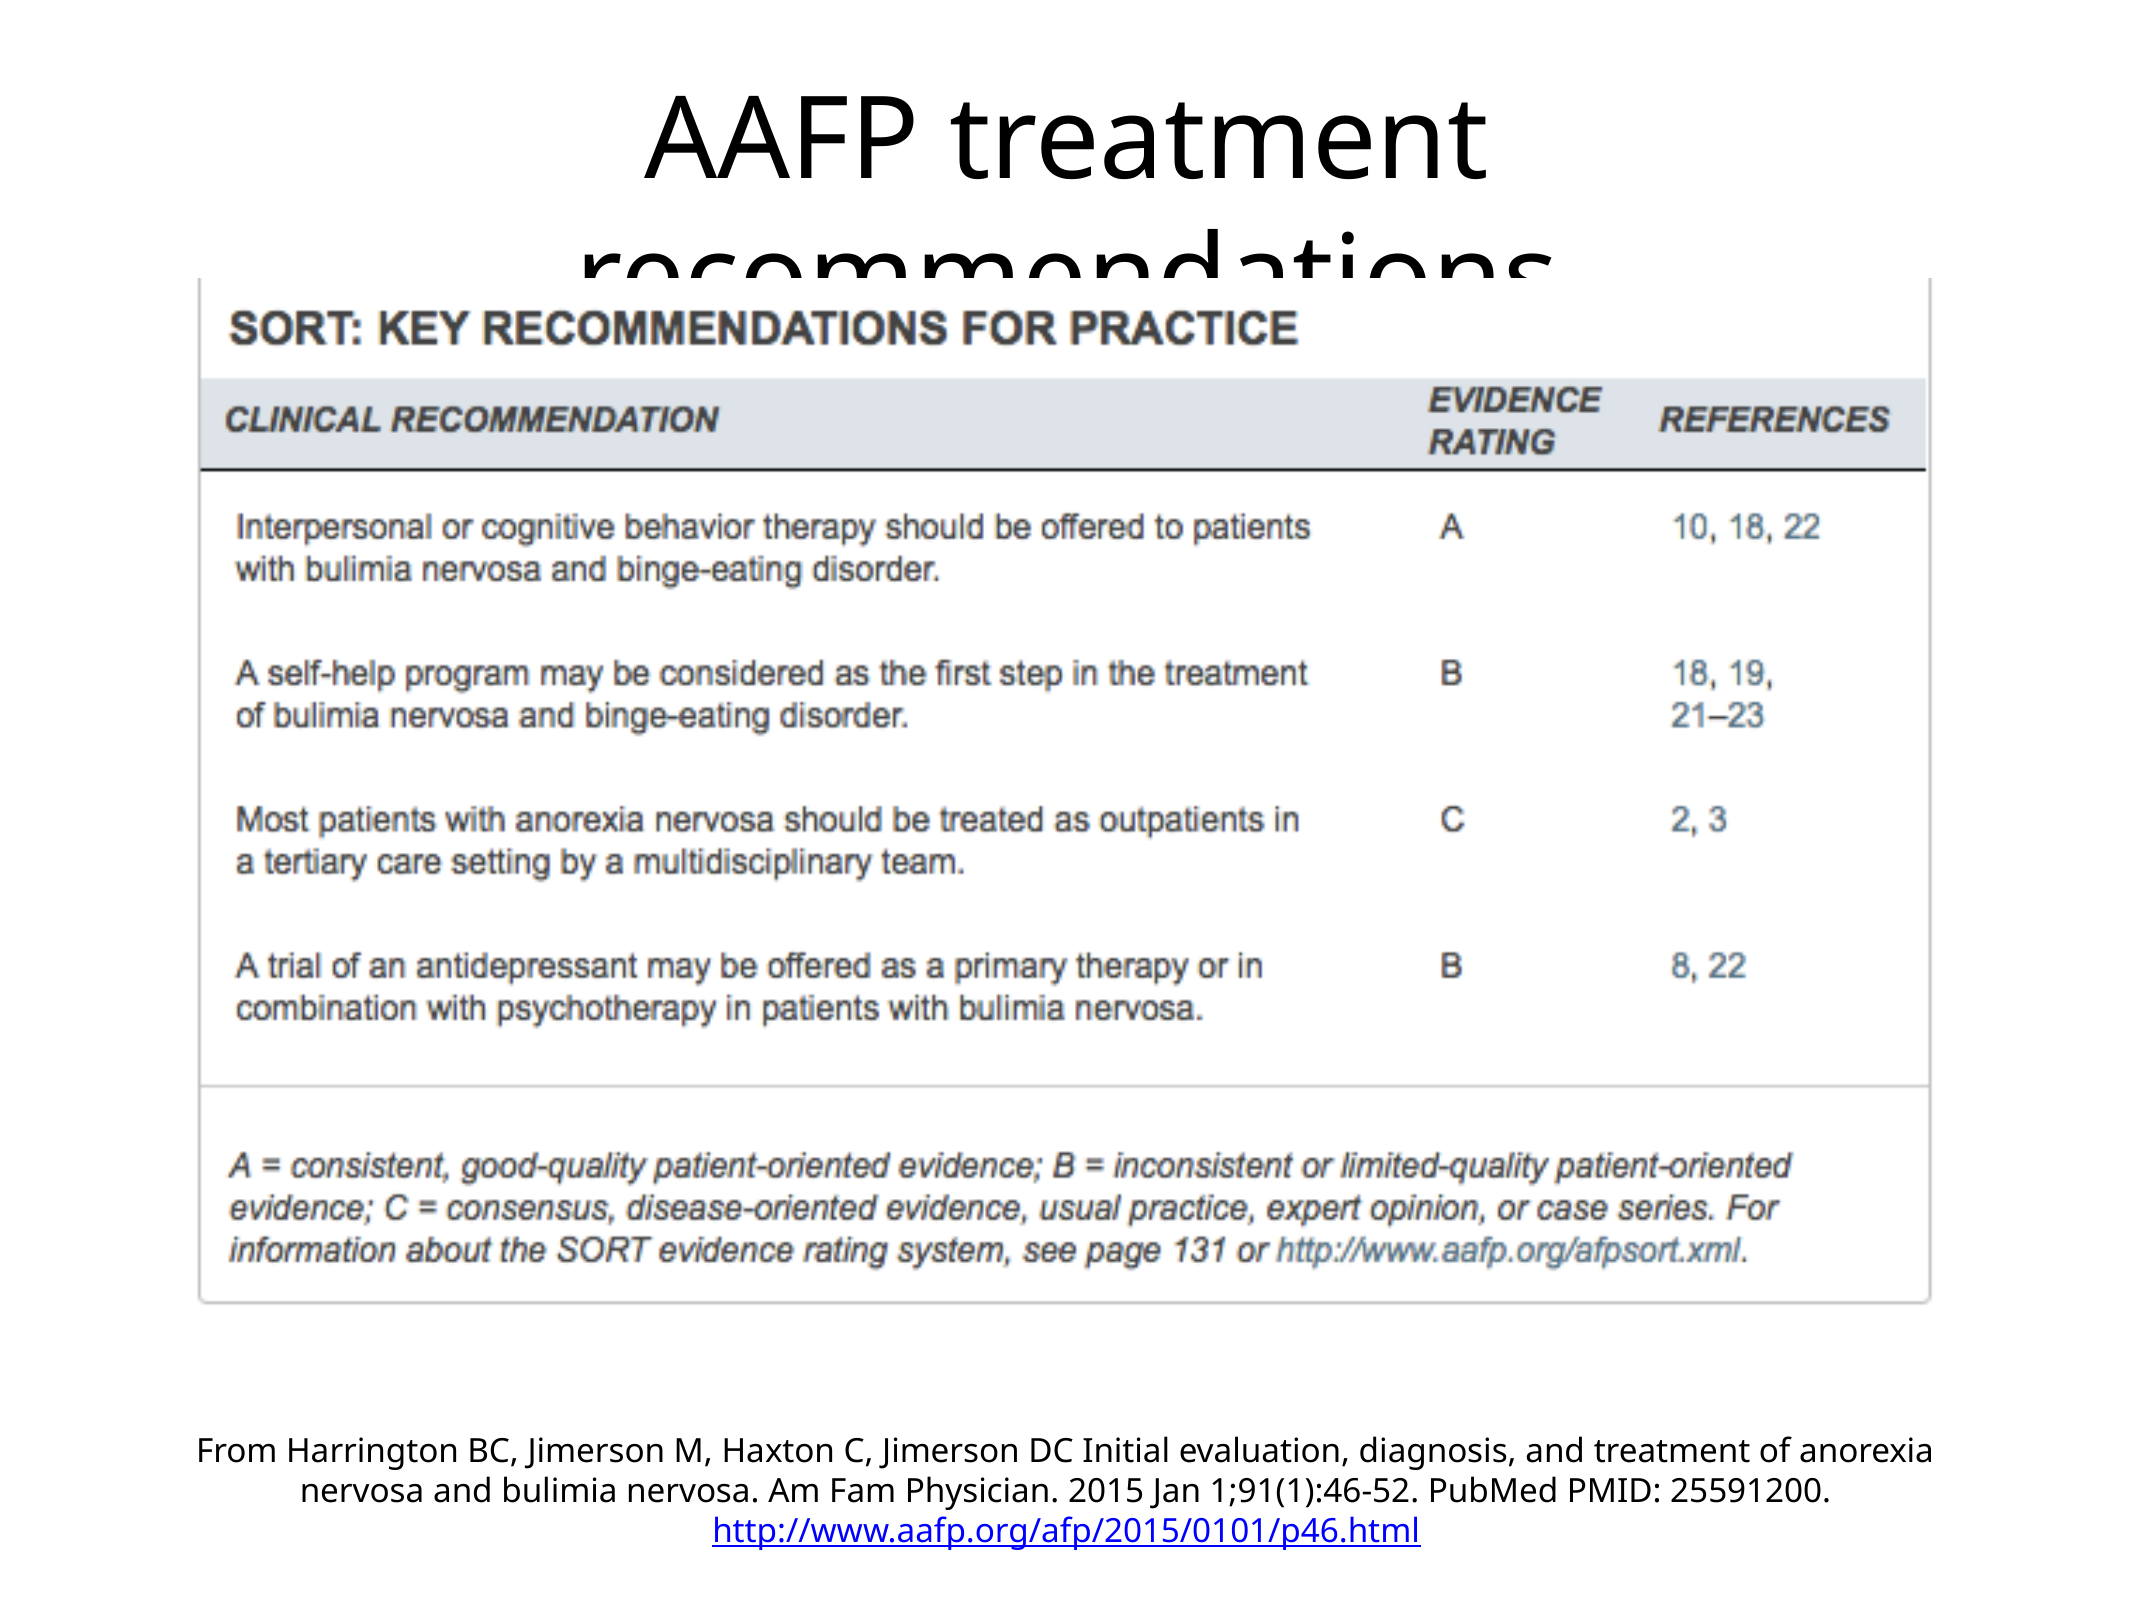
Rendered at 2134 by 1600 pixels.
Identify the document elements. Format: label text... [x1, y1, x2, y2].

title AAFP treatment recommendations [155, 24, 1978, 380]
text_box From Harrington BC, Jimerson M, Haxton C, Jimerson DC Initial evaluation, diagnosis, and treatment of anorexia nervosa and bulimia nervosa. Am Fam Physician. 2015 Jan 1;91(1):46-52. PubMed PMID: 25591200. http://www.aafp.org/afp/2015/0101/p46.html [178, 1420, 1955, 1563]
picture [195, 277, 1938, 1322]
